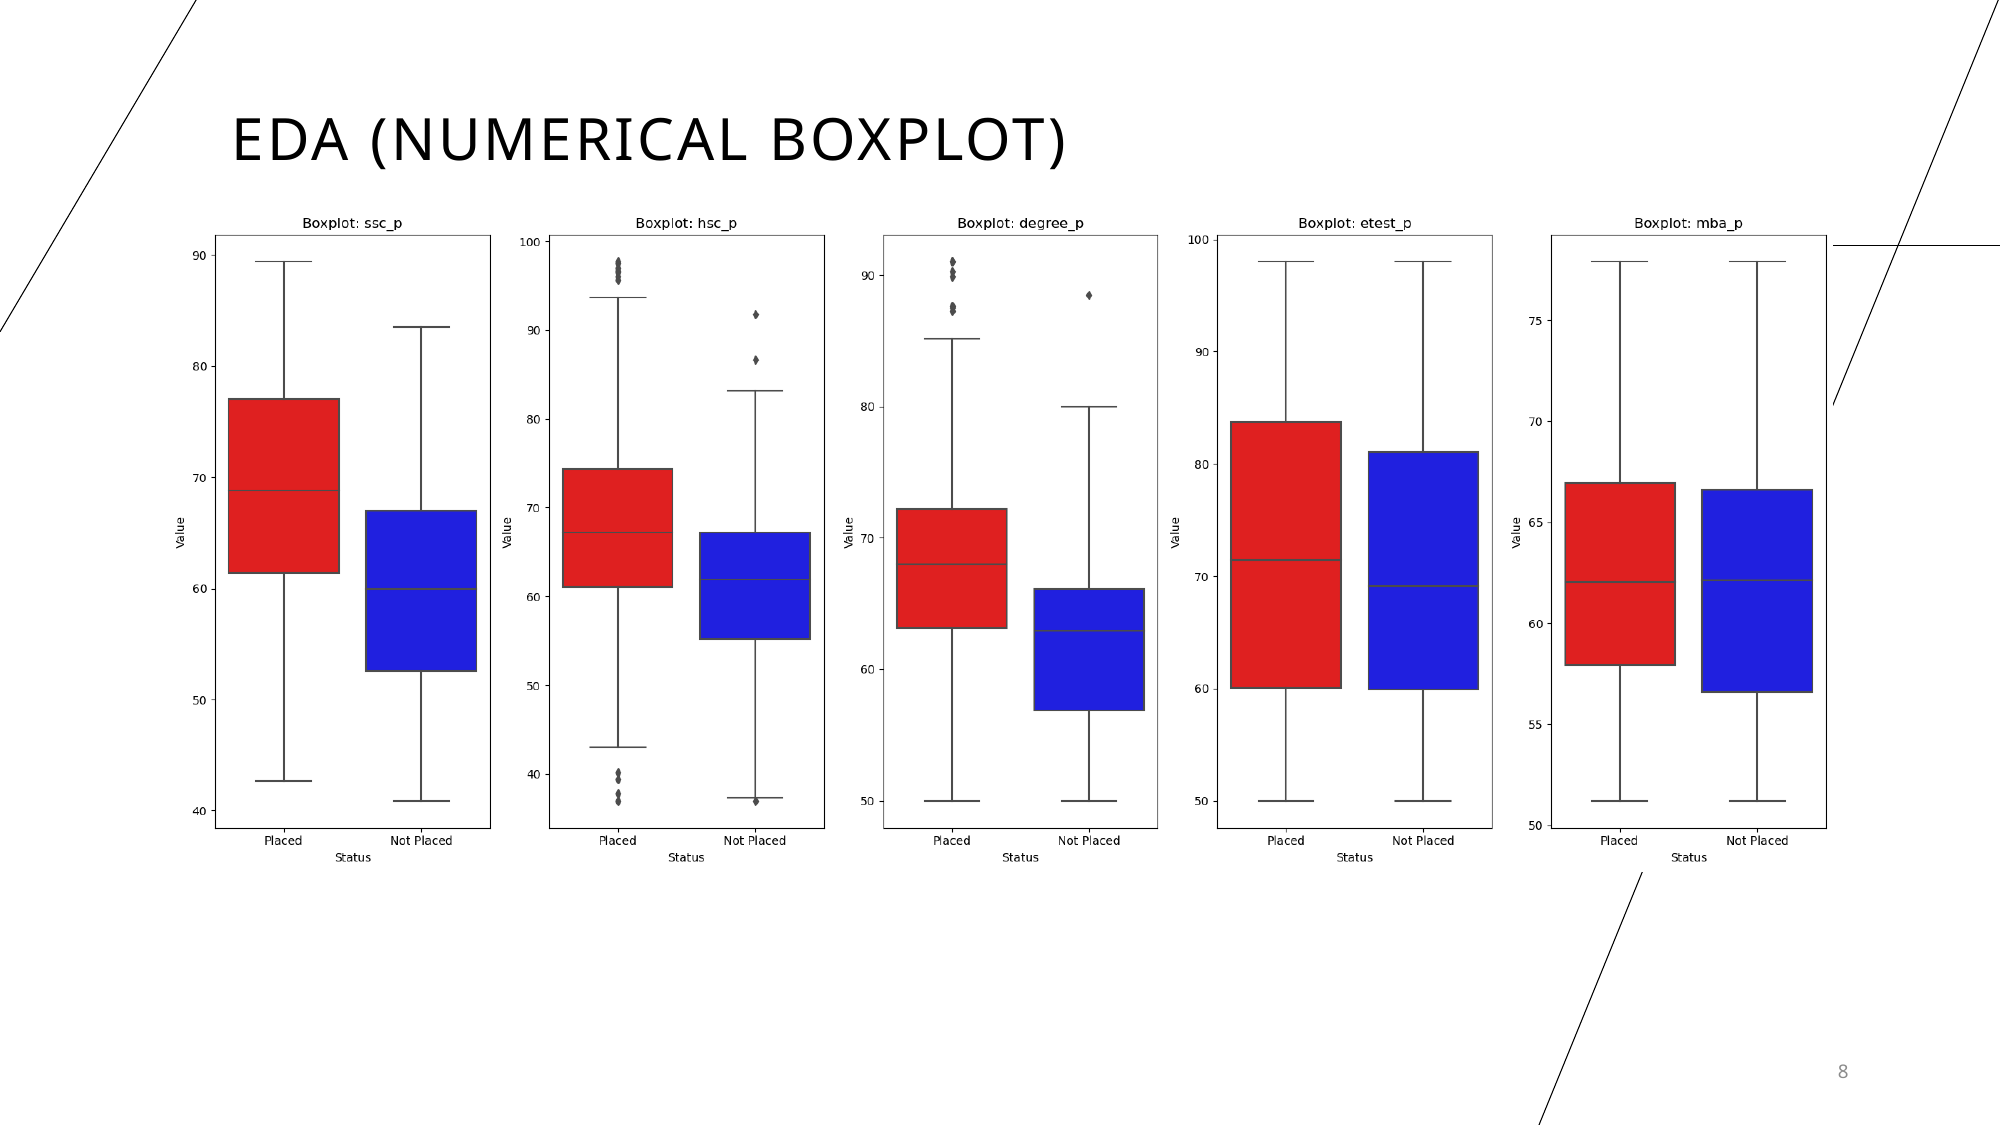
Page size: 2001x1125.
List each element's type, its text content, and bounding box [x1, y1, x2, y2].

slide_number 8 [1701, 1042, 1864, 1103]
picture [167, 209, 1833, 872]
title Eda (Numerical Boxplot) [216, 81, 1413, 181]
